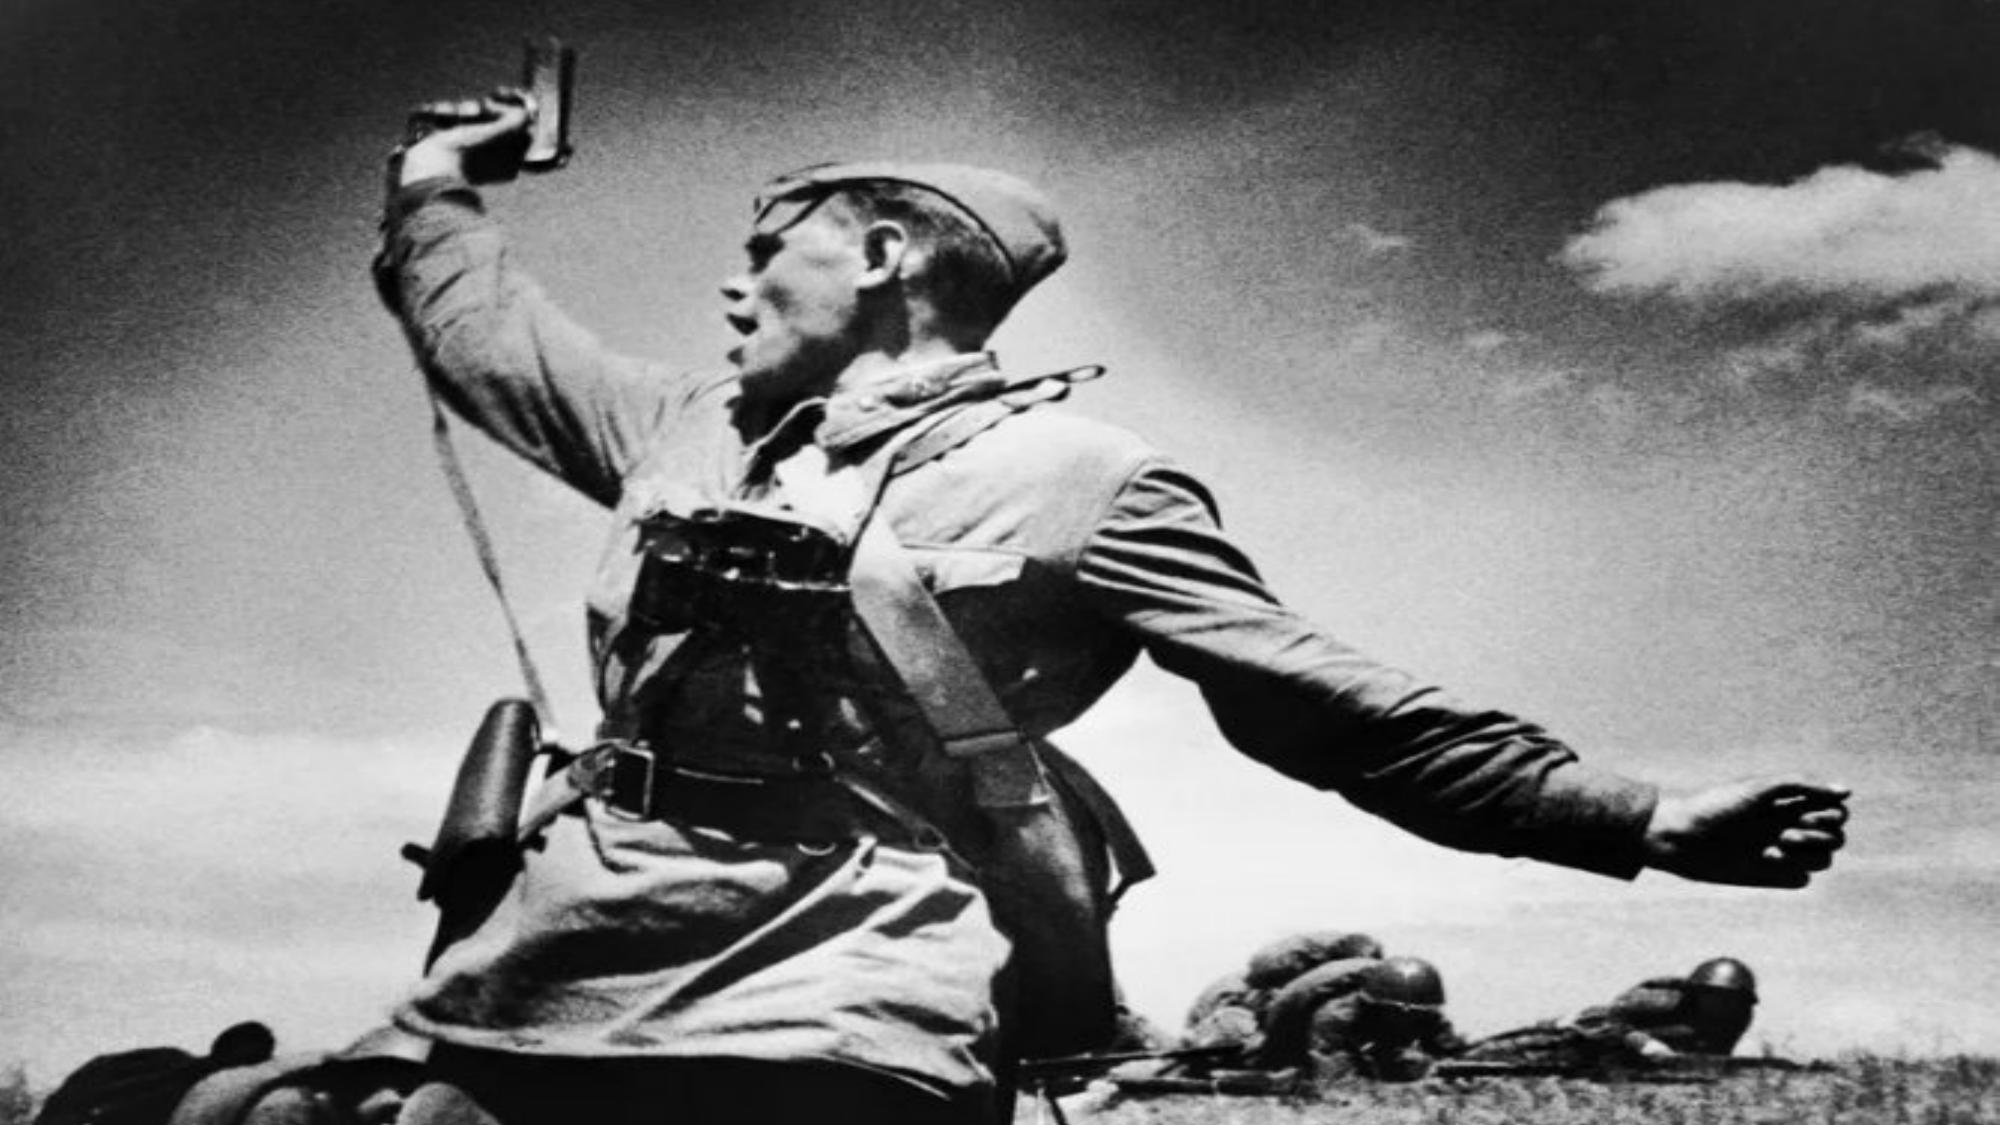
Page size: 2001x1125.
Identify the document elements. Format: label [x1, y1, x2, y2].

list [0, 0, 2000, 1125]
